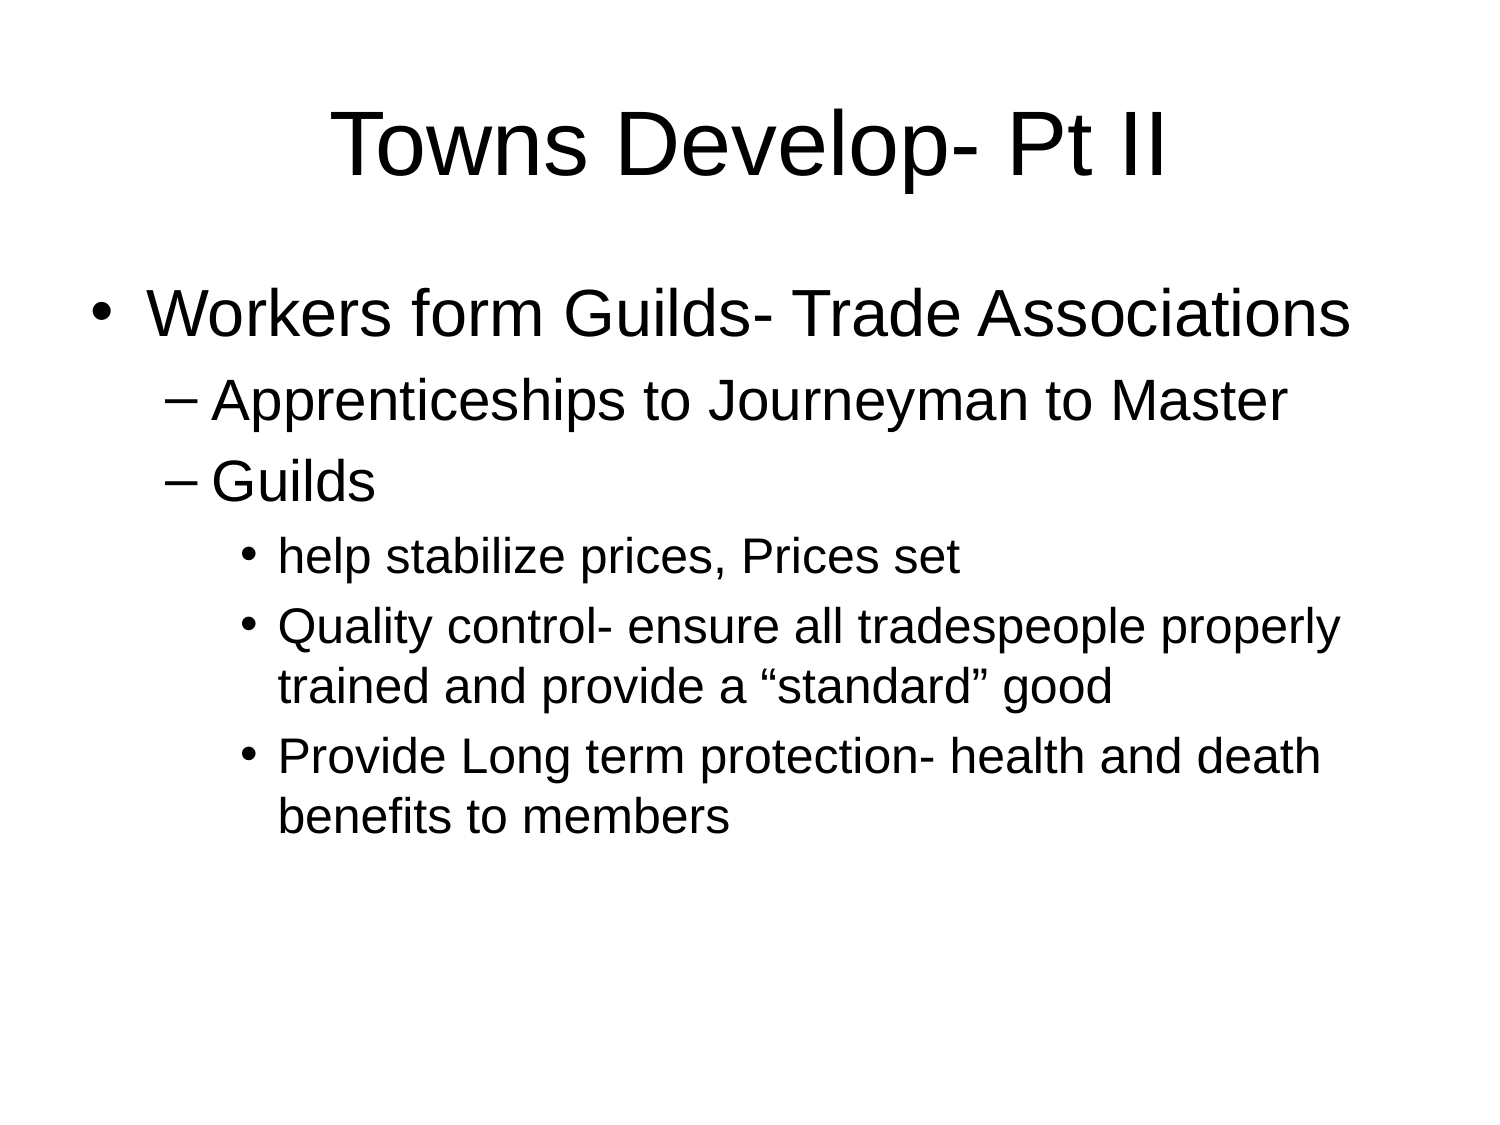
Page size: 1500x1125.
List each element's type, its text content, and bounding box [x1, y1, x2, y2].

list Workers form Guilds- Trade Associations Apprenticeships to Journeyman to Master Guilds help stabilize prices, Prices set Quality control- ensure all tradespeople properly trained and provide a “standard” good Provide Long term protection- health and death benefits to members [75, 262, 1425, 1005]
title Towns Develop- Pt II [75, 45, 1425, 233]
